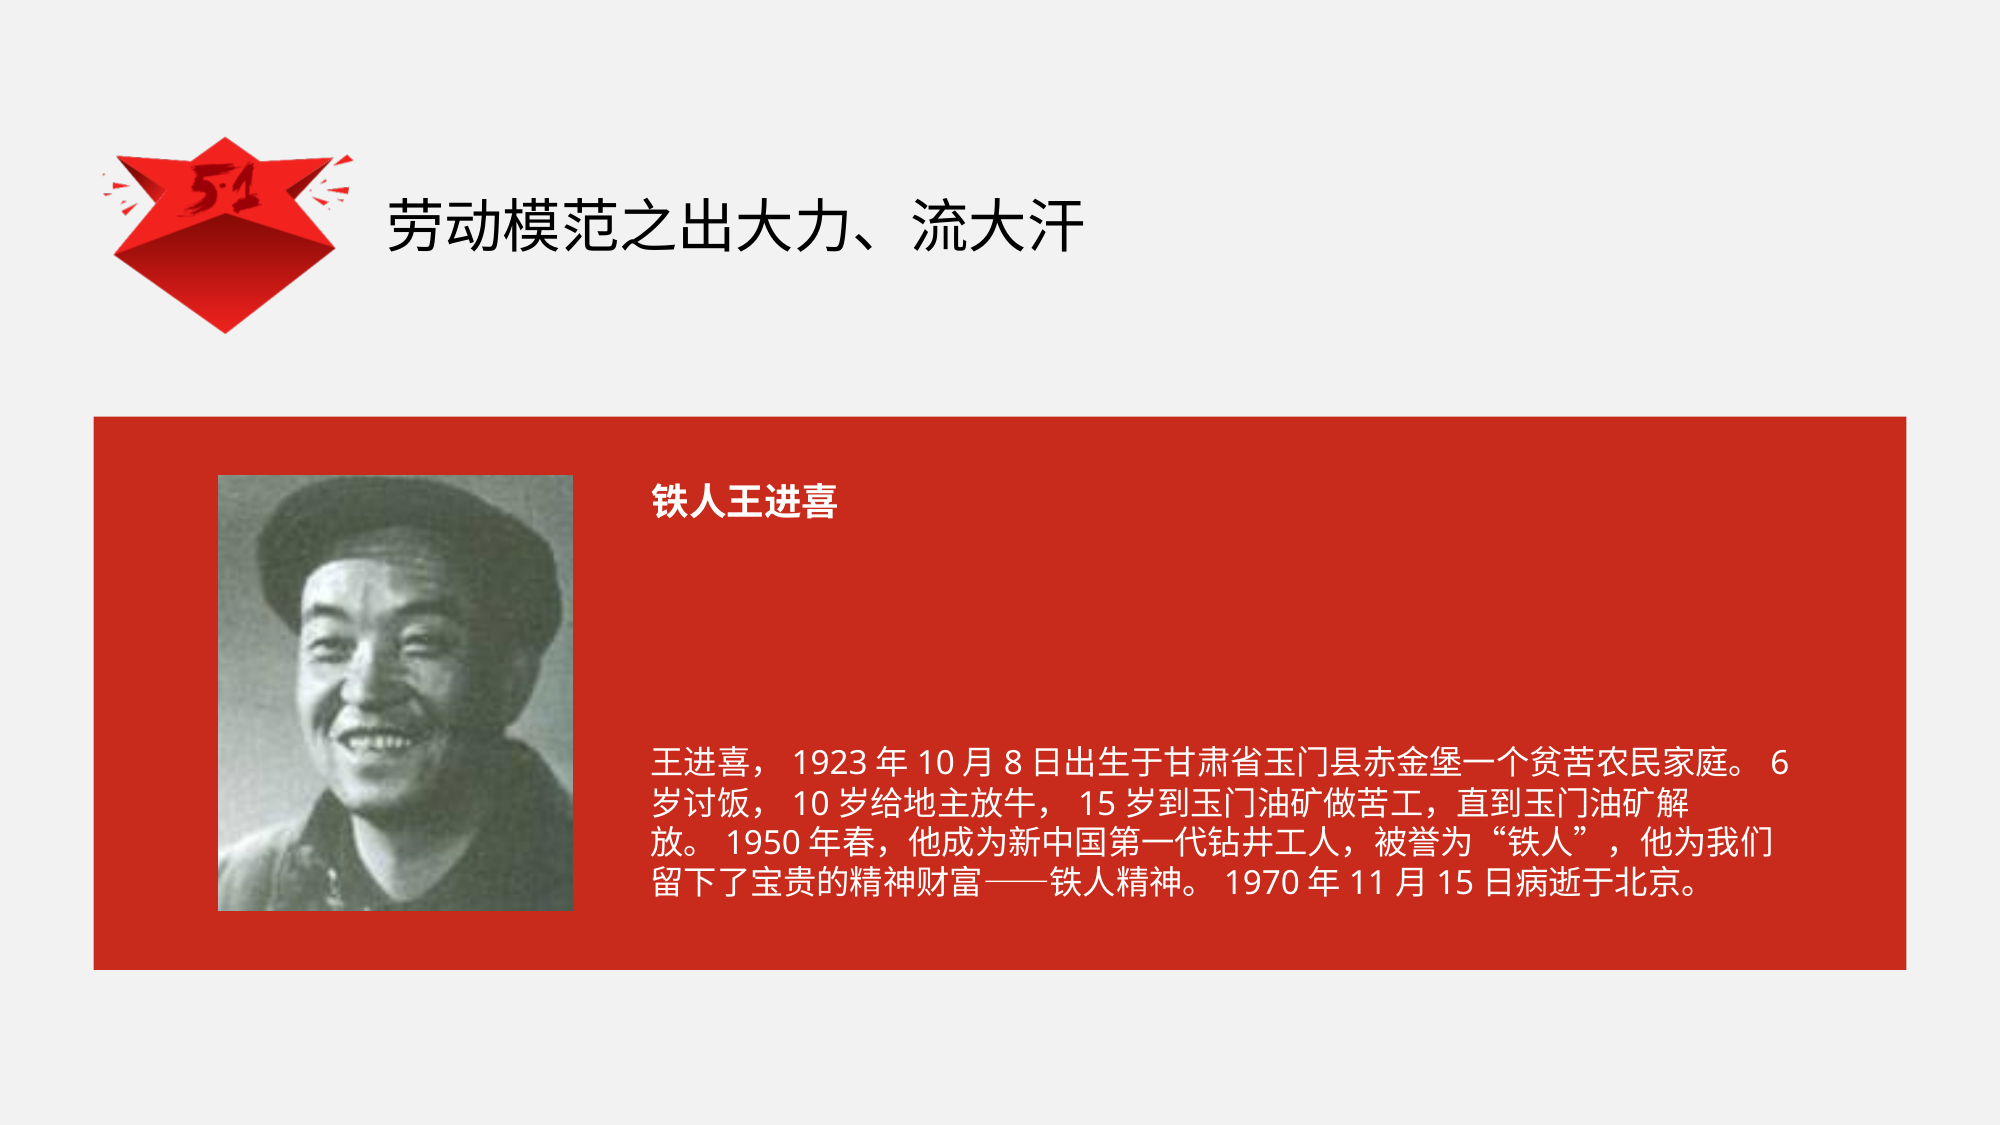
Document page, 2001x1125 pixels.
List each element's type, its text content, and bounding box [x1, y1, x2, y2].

text_box 劳动模范之出大力、流大汗 [372, 182, 1276, 267]
text_box 王进喜，1923年10月8日出生于甘肃省玉门县赤金堡一个贫苦农民家庭。6岁讨饭，10岁给地主放牛，15岁到玉门油矿做苦工，直到玉门油矿解放。1950年春，他成为新中国第一代钻井工人，被誉为“铁人”，他为我们留下了宝贵的精神财富——铁人精神。1970年11月15日病逝于北京。 [635, 734, 1813, 909]
text_box 铁人王进喜 [637, 470, 855, 531]
picture [78, 78, 372, 372]
text_box [93, 415, 1907, 971]
picture [218, 475, 573, 912]
